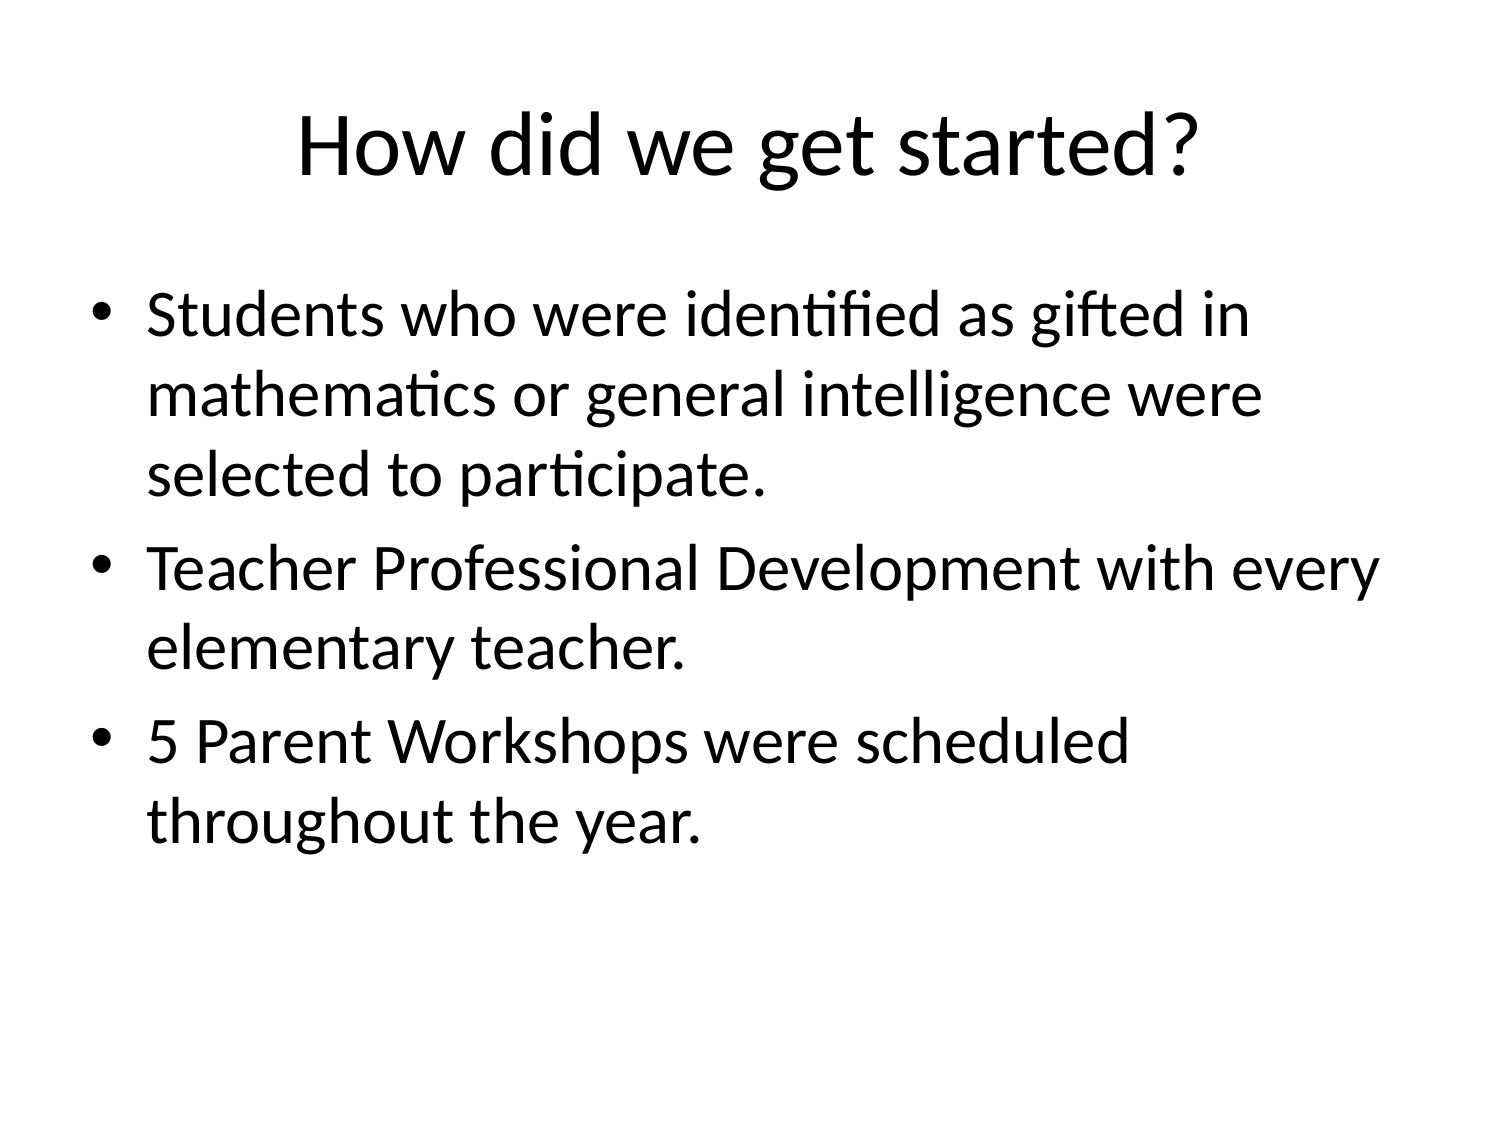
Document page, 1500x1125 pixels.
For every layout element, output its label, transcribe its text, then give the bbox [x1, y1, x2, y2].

title How did we get started? [75, 45, 1425, 233]
list Students who were identified as gifted in mathematics or general intelligence were selected to participate. Teacher Professional Development with every elementary teacher. 5 Parent Workshops were scheduled throughout the year. [75, 262, 1425, 1005]
